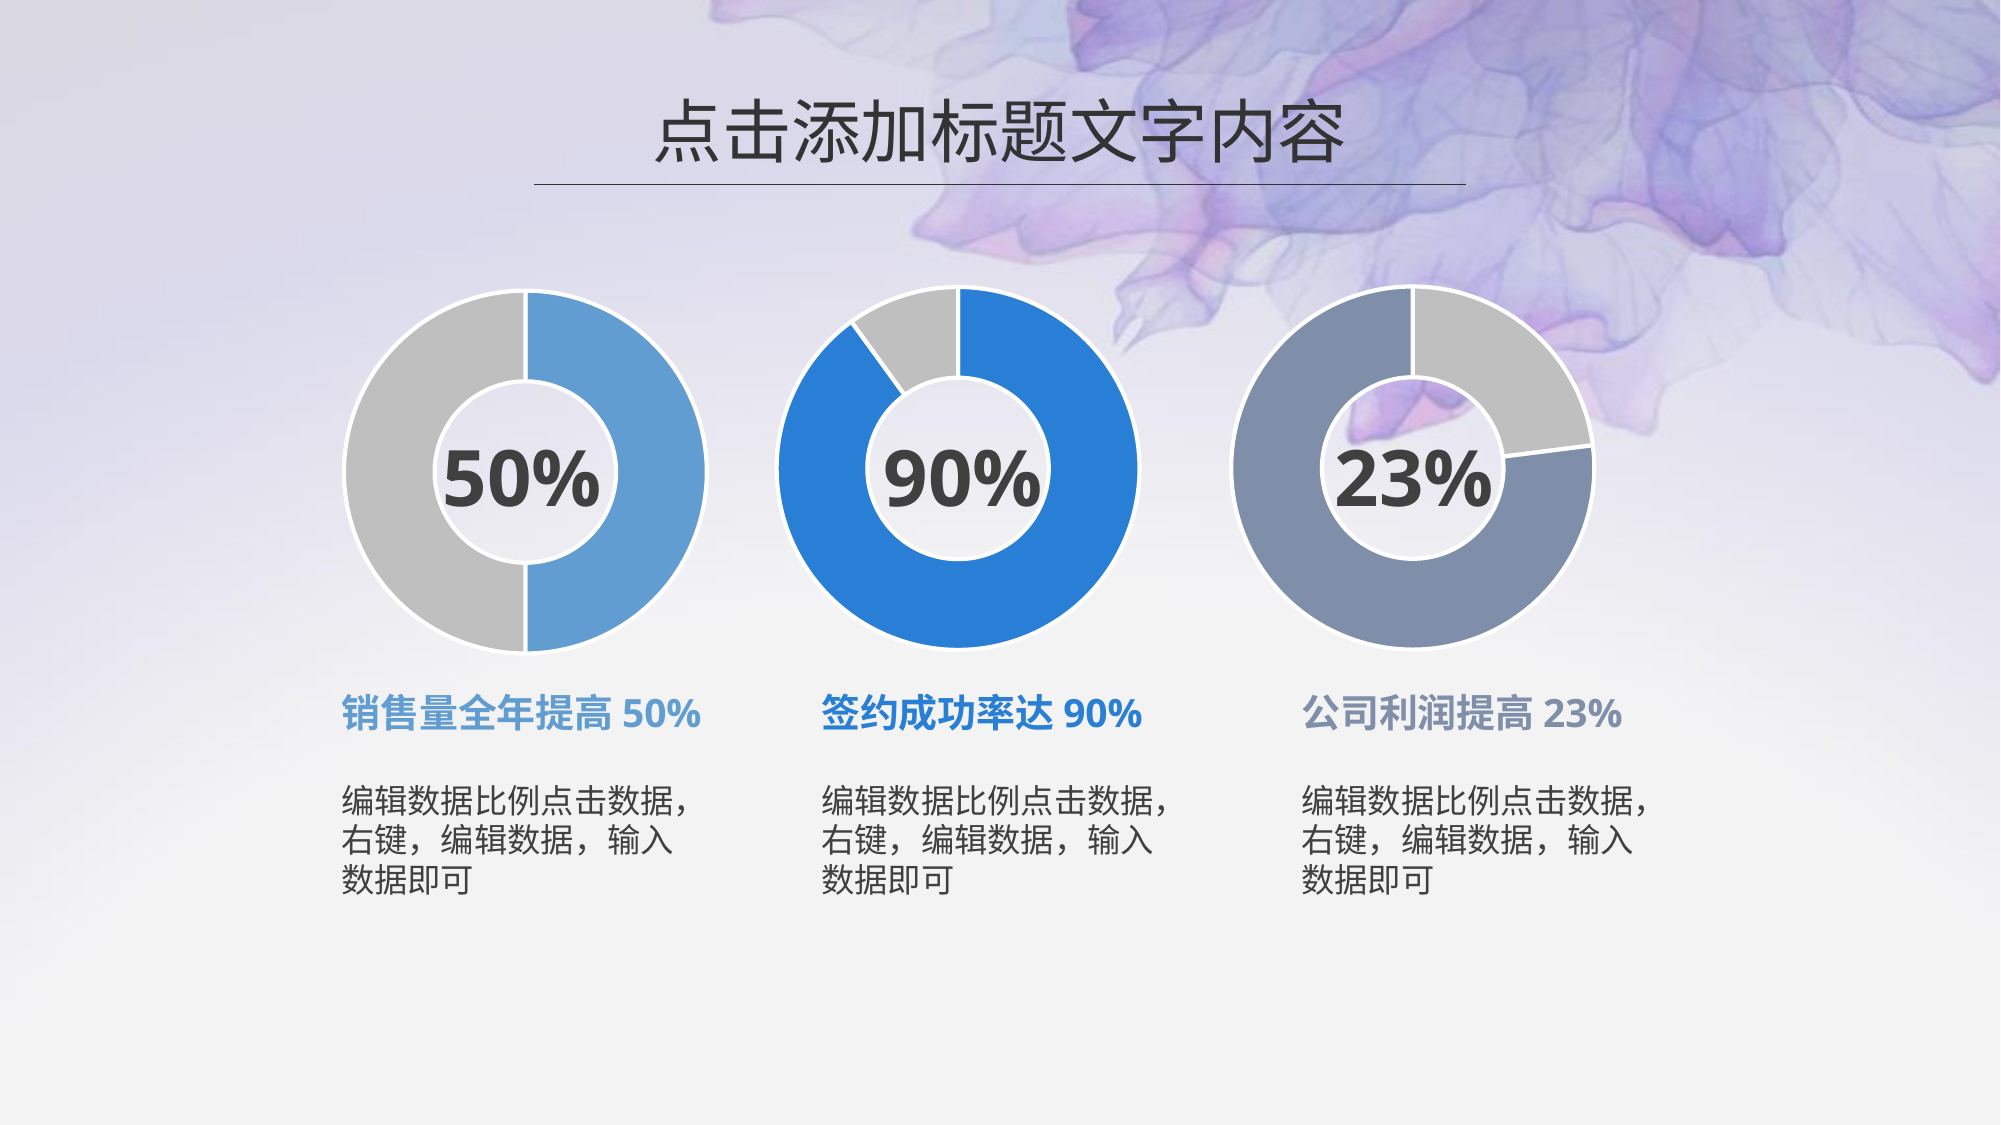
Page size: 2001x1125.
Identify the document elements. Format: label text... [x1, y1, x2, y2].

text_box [806, 680, 1231, 883]
text_box 点击添加标题文字内容 [629, 80, 1370, 179]
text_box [757, 278, 1092, 659]
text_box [289, 282, 762, 662]
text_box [326, 680, 752, 883]
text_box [1286, 680, 1725, 883]
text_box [1097, 278, 1729, 658]
picture [0, 0, 2001, 1125]
